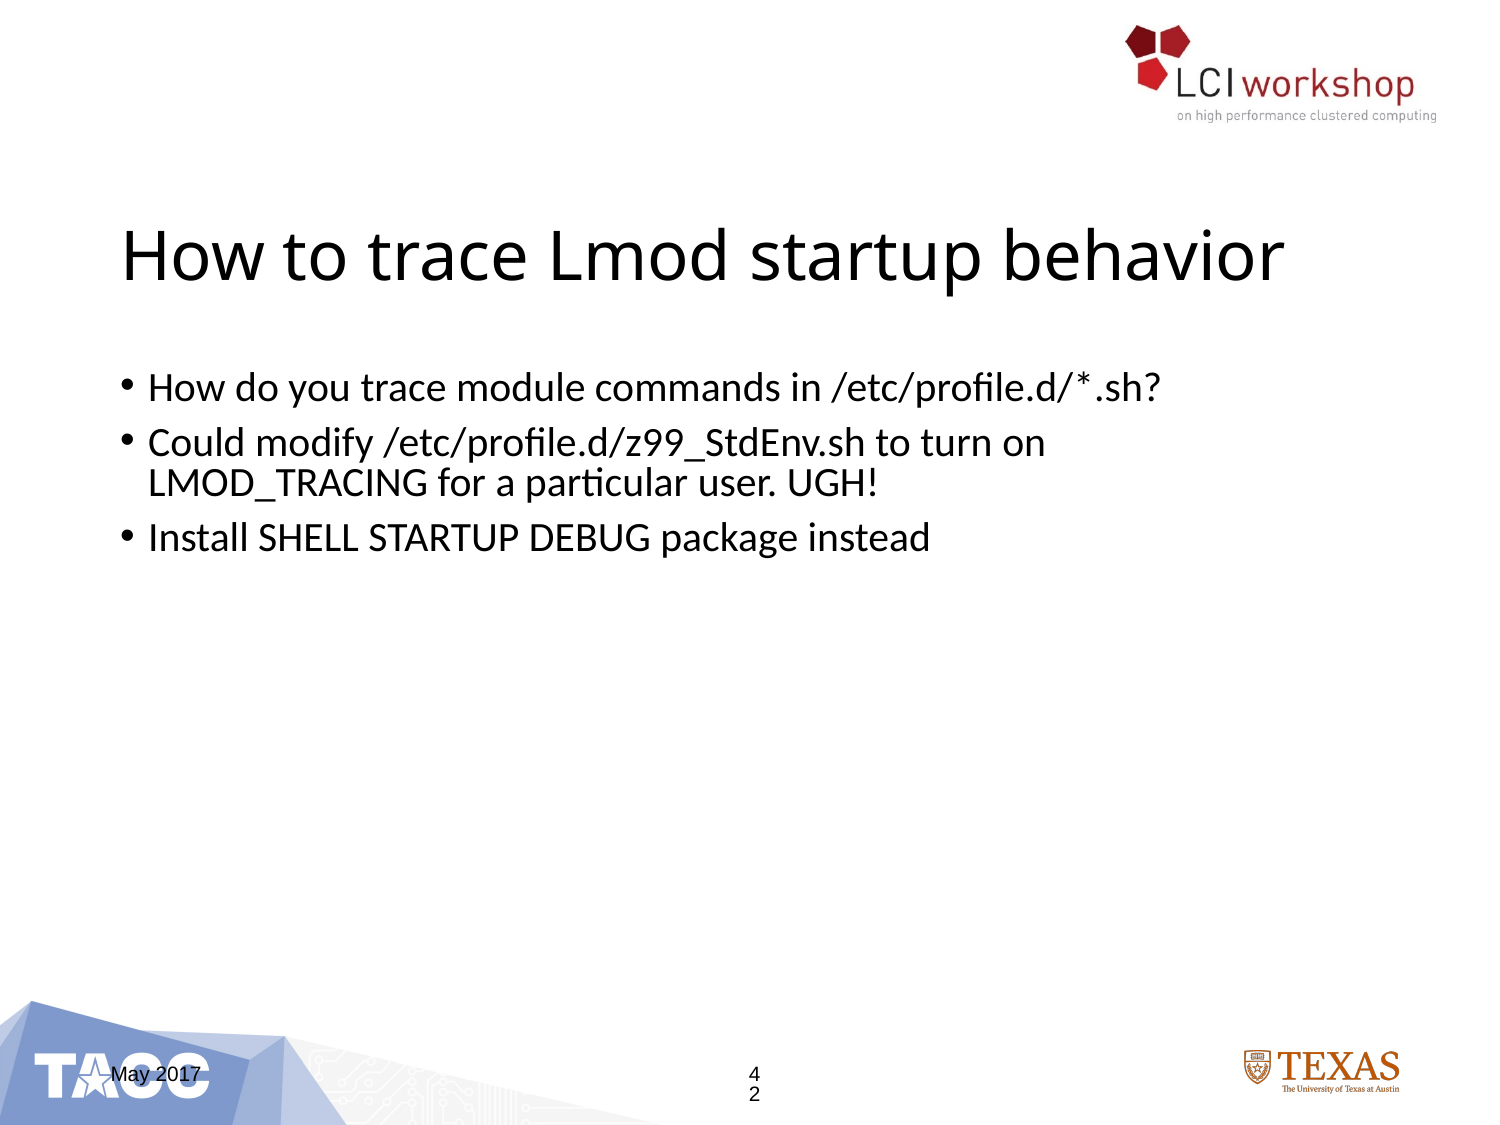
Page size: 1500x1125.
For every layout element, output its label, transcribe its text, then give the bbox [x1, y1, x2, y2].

slide_number 42 [740, 1053, 771, 1092]
list How do you trace module commands in /etc/profile.d/*.sh? Could modify /etc/profile.d/z99_StdEnv.sh to turn on LMOD_TRACING for a particular user. UGH! Install SHELL STARTUP DEBUG package instead [111, 360, 1382, 754]
title How to trace Lmod startup behavior [111, 178, 1426, 338]
picture [1125, 25, 1436, 123]
picture [1210, 1017, 1433, 1125]
picture [0, 999, 659, 1125]
text_box May 2017 [103, 1052, 441, 1093]
